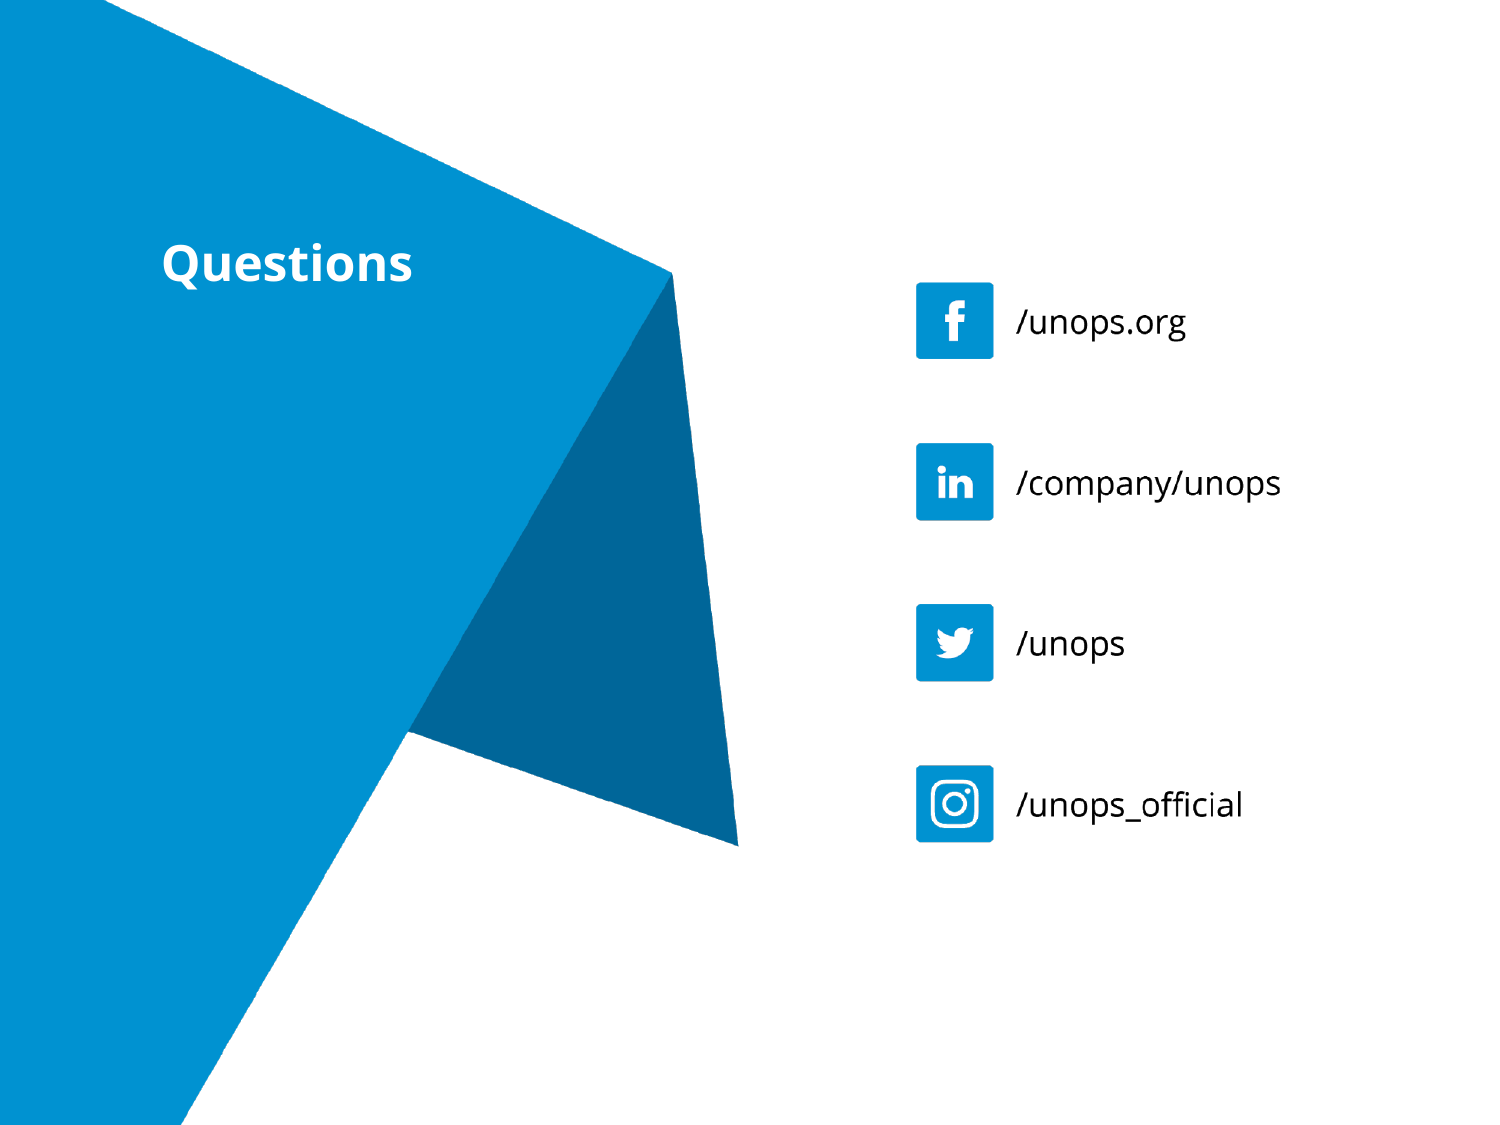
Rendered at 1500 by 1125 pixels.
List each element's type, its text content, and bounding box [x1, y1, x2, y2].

text_box Questions [103, 223, 471, 424]
picture [107, 0, 1500, 1125]
